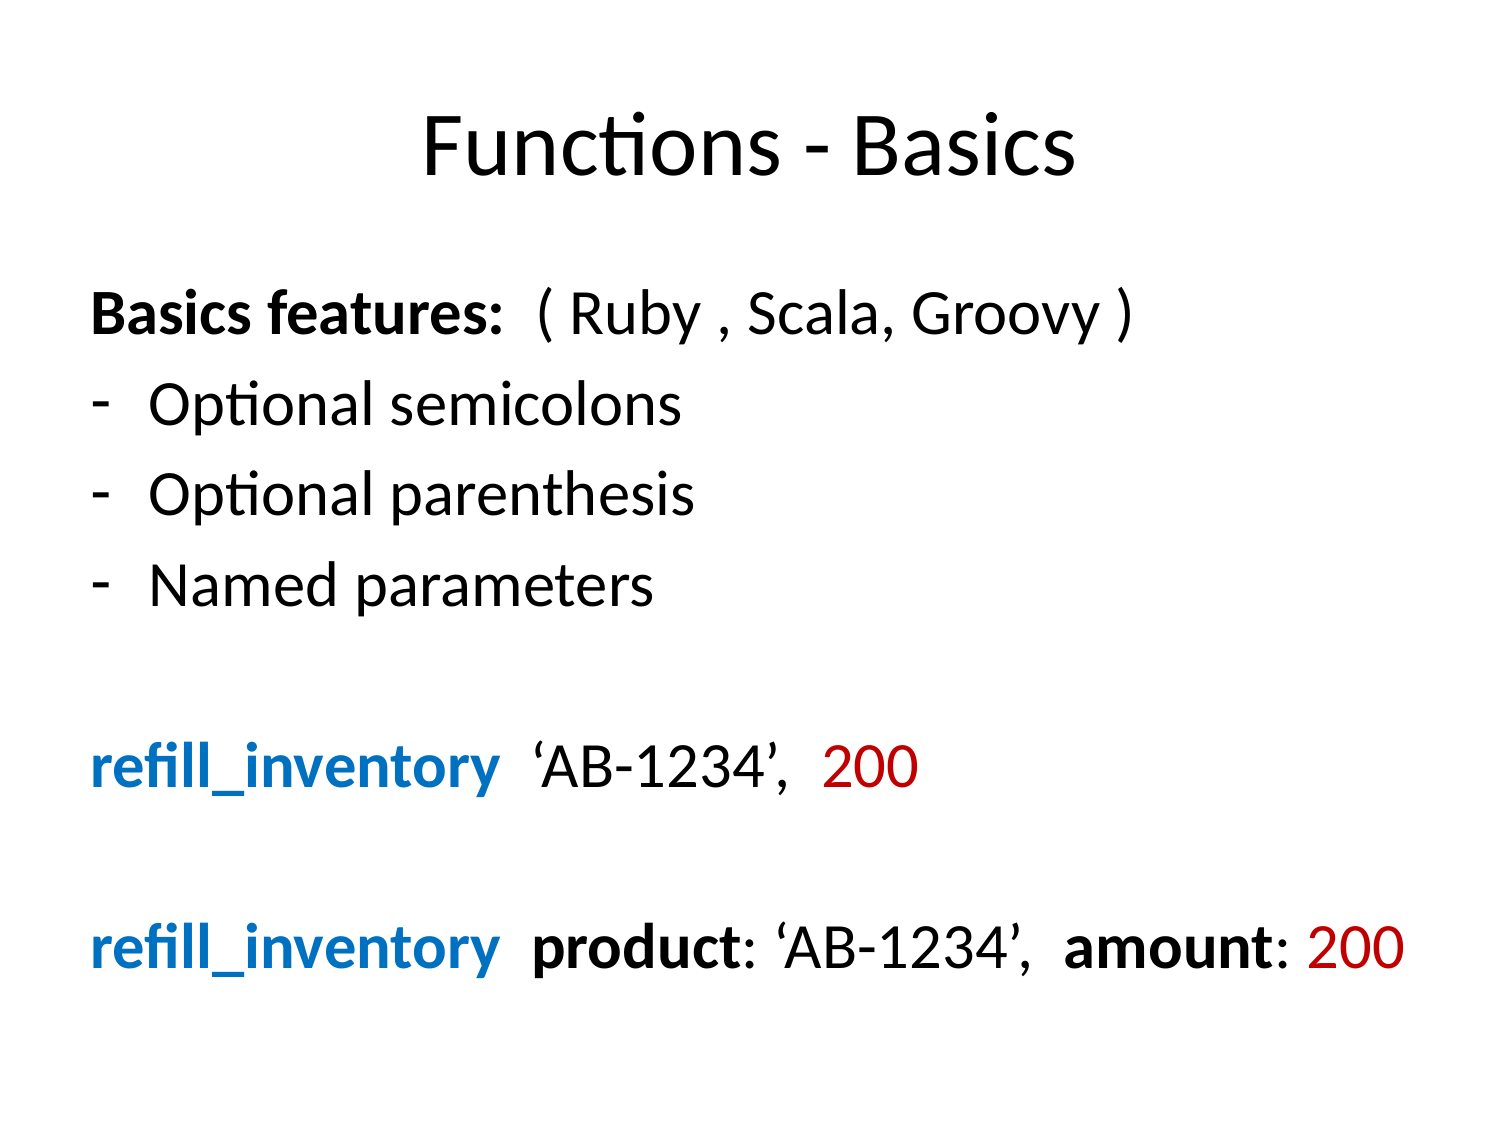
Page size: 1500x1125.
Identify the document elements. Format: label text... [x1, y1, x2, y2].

list Basics features: ( Ruby , Scala, Groovy ) Optional semicolons Optional parenthesis Named parameters refill_inventory ‘AB-1234’, 200 refill_inventory product: ‘AB-1234’, amount: 200 [75, 262, 1425, 1005]
title Functions - Basics [75, 45, 1425, 233]
